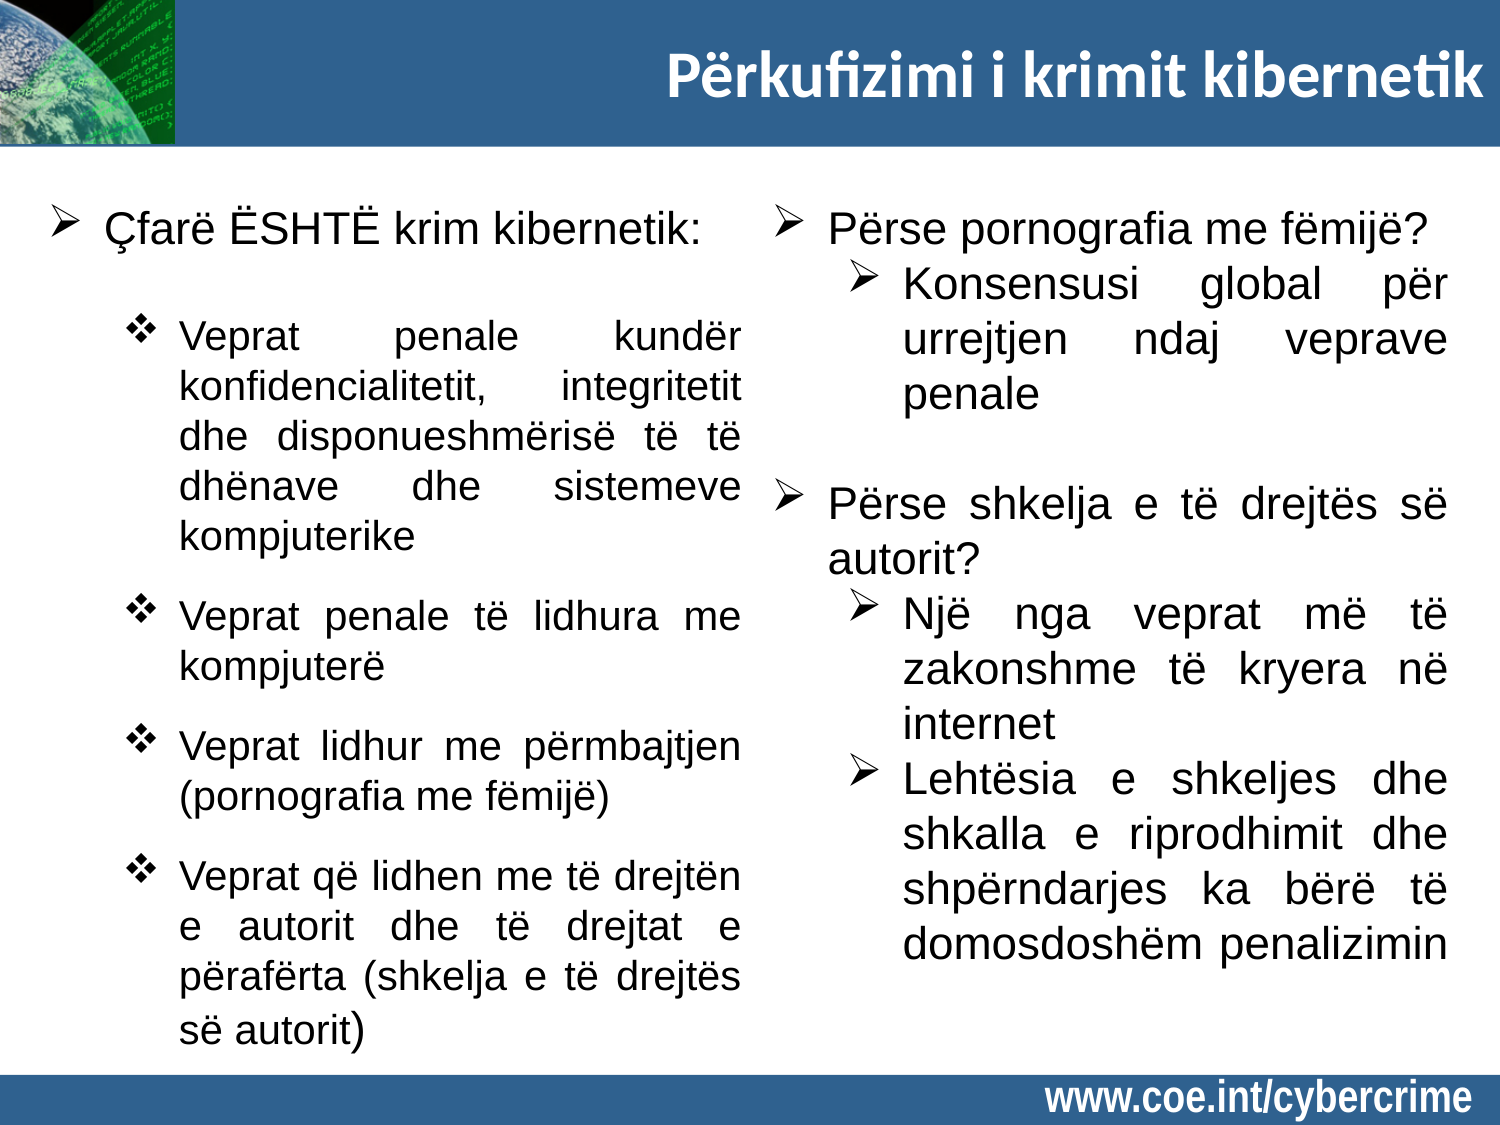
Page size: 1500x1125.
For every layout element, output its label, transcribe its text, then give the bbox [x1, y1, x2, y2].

text_box Çfarë ËSHTË krim kibernetik: Veprat penale kundër konfidencialitetit, integritetit dhe disponueshmërisë të të dhënave dhe sistemeve kompjuterike Veprat penale të lidhura me kompjuterë Veprat lidhur me përmbajtjen (pornografia me fëmijë) Veprat që lidhen me të drejtën e autorit dhe të drejtat e përafërta (shkelja e të drejtës së autorit) [32, 191, 757, 1117]
text_box [0, 1073, 1030, 1125]
text_box Përkufizimi i krimit kibernetik [177, 0, 1500, 149]
picture [0, 0, 175, 144]
text_box Përse pornografia me fëmijë? Konsensusi global për urrejtjen ndaj veprave penale Përse shkelja e të drejtës së autorit? Një nga veprat më të zakonshme të kryera në internet Lehtësia e shkeljes dhe shkalla e riprodhimit dhe shpërndarjes ka bërë të domosdoshëm penalizimin [756, 191, 1464, 976]
text_box www.coe.int/cybercrime [1030, 1059, 1500, 1125]
